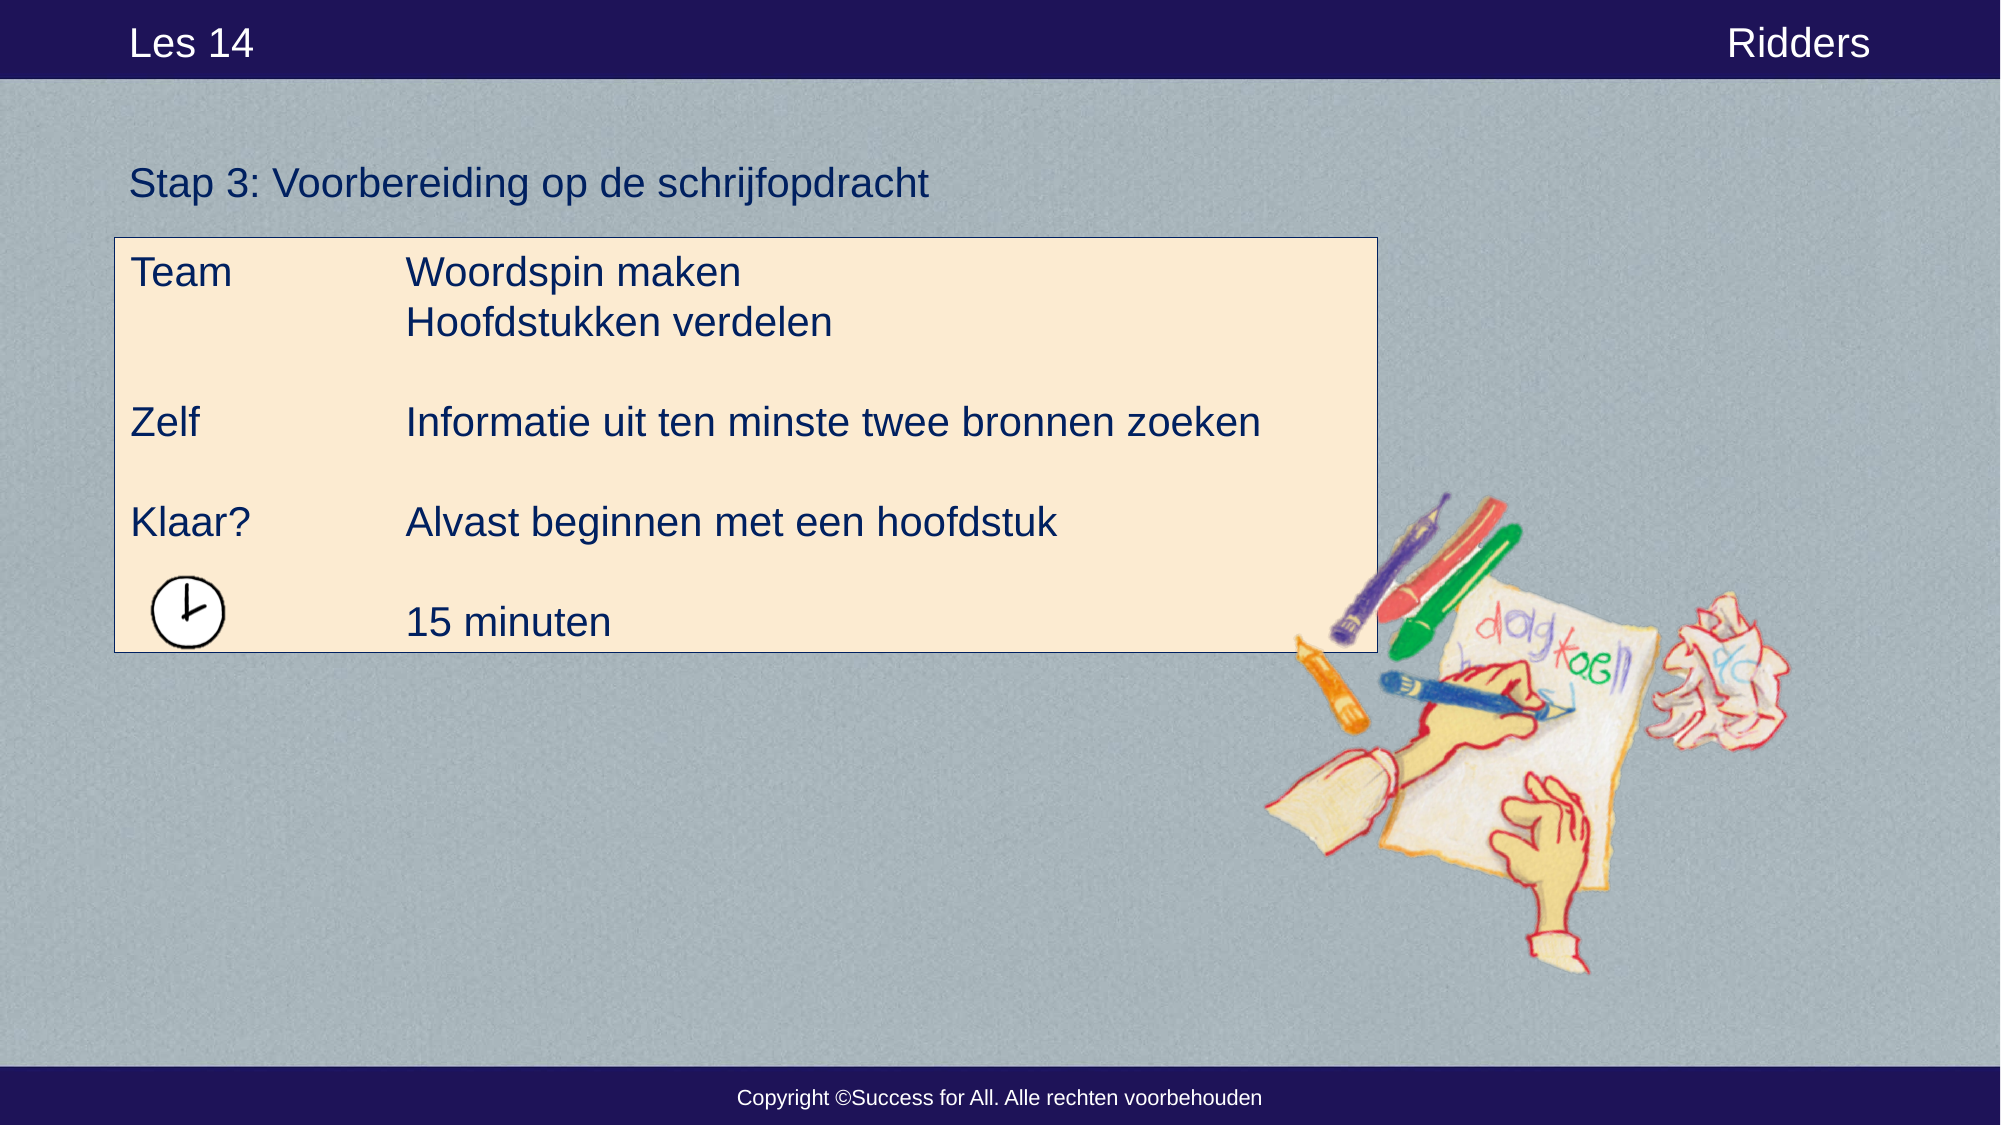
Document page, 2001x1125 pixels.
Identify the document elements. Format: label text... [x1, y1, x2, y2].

picture [0, 0, 2001, 1125]
text_box Stap 3: Voorbereiding op de schrijfopdracht [113, 148, 1029, 214]
text_box Team Woordspin maken Hoofdstukken verdelen Zelf Informatie uit ten minste twee bronnen zoeken Klaar? Alvast beginnen met een hoofdstuk 15 minuten [114, 237, 1378, 653]
text_box Les 14 [114, 8, 354, 73]
text_box Copyright ©Success for All. Alle rechten voorbehouden [0, 1076, 2000, 1125]
text_box Ridders [999, 8, 1886, 73]
